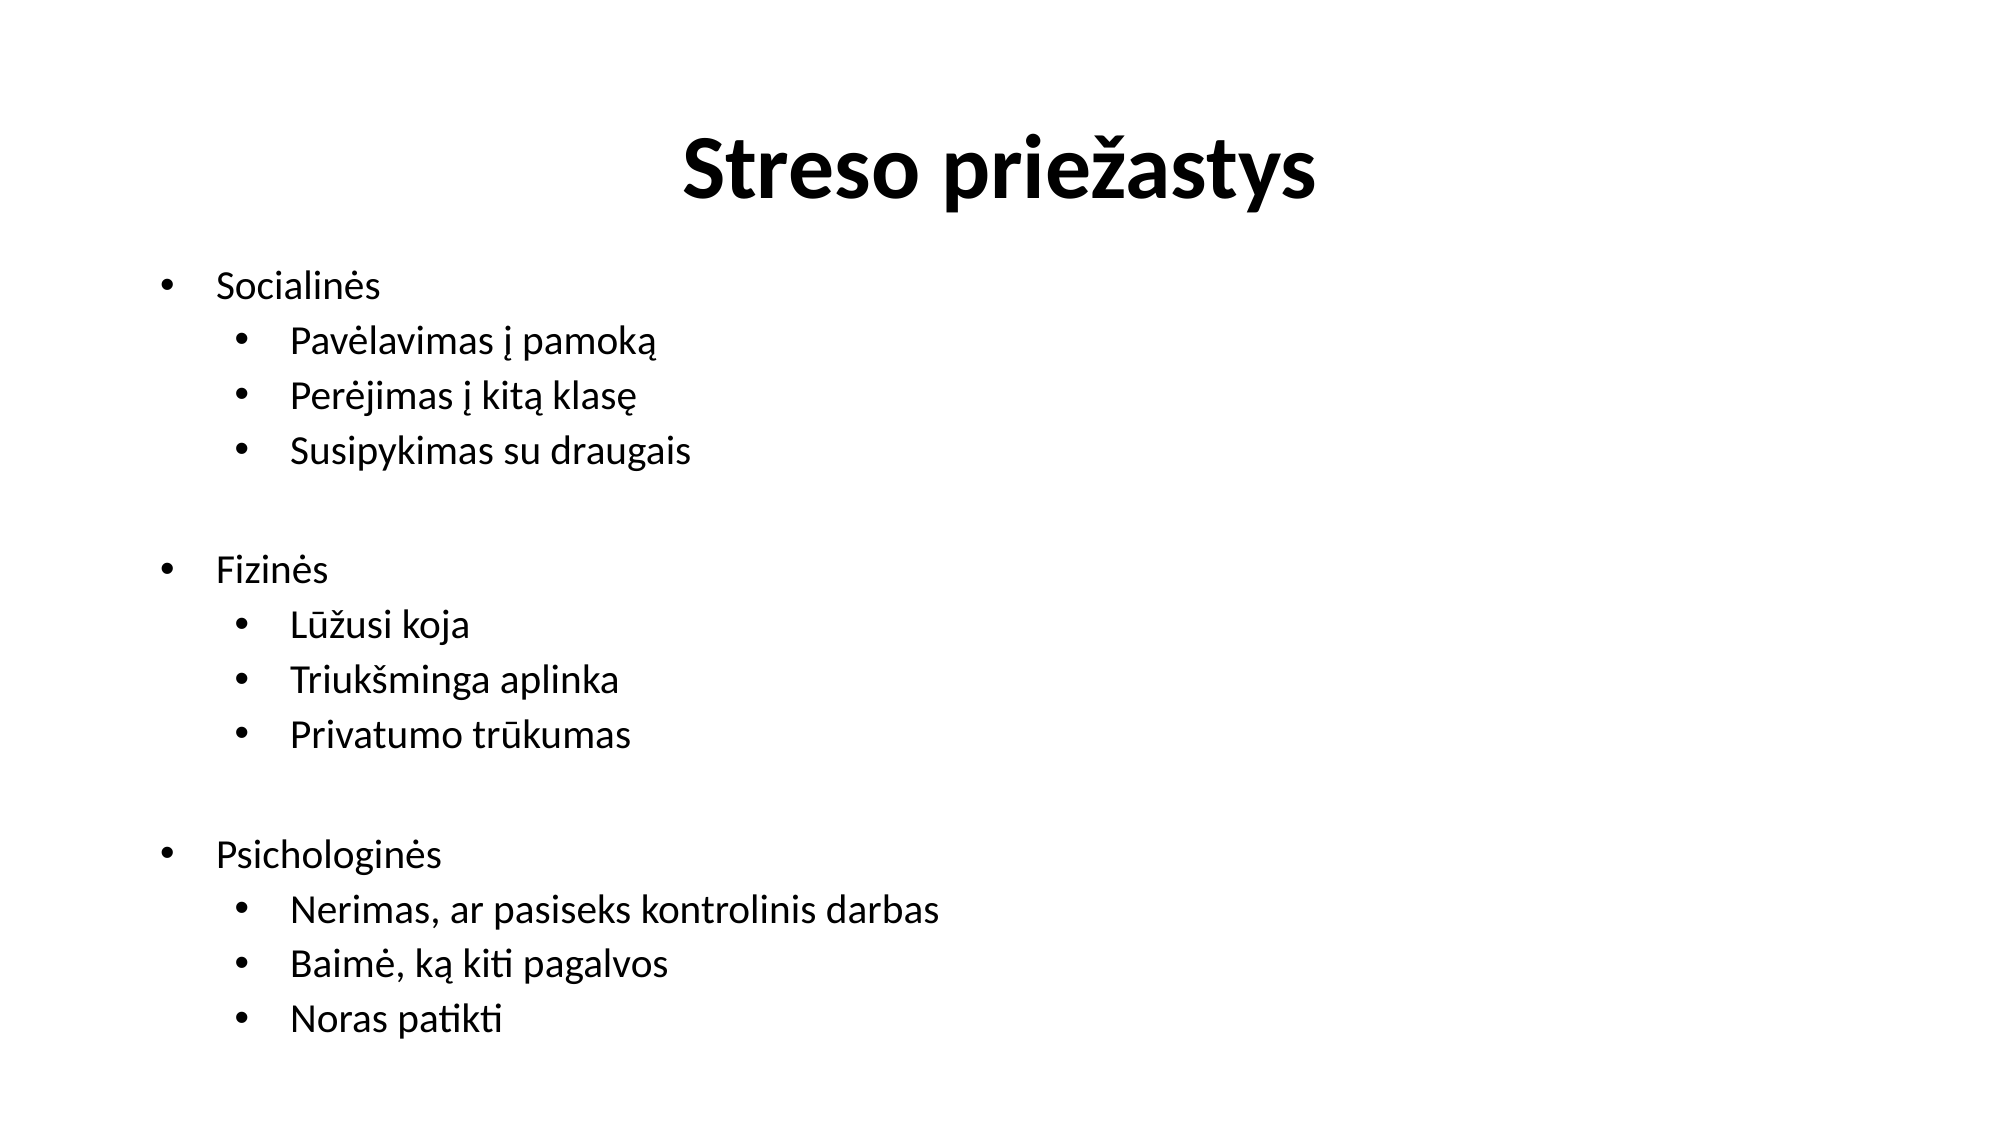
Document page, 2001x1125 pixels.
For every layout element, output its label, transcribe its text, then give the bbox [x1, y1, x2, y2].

title Streso priežastys [137, 59, 1863, 278]
list Socialinės Pavėlavimas į pamoką Perėjimas į kitą klasę Susipykimas su draugais Fizinės Lūžusi koja Triukšminga aplinka Privatumo trūkumas Psichologinės Nerimas, ar pasiseks kontrolinis darbas Baimė, ką kiti pagalvos Noras patikti [126, 256, 1852, 1050]
